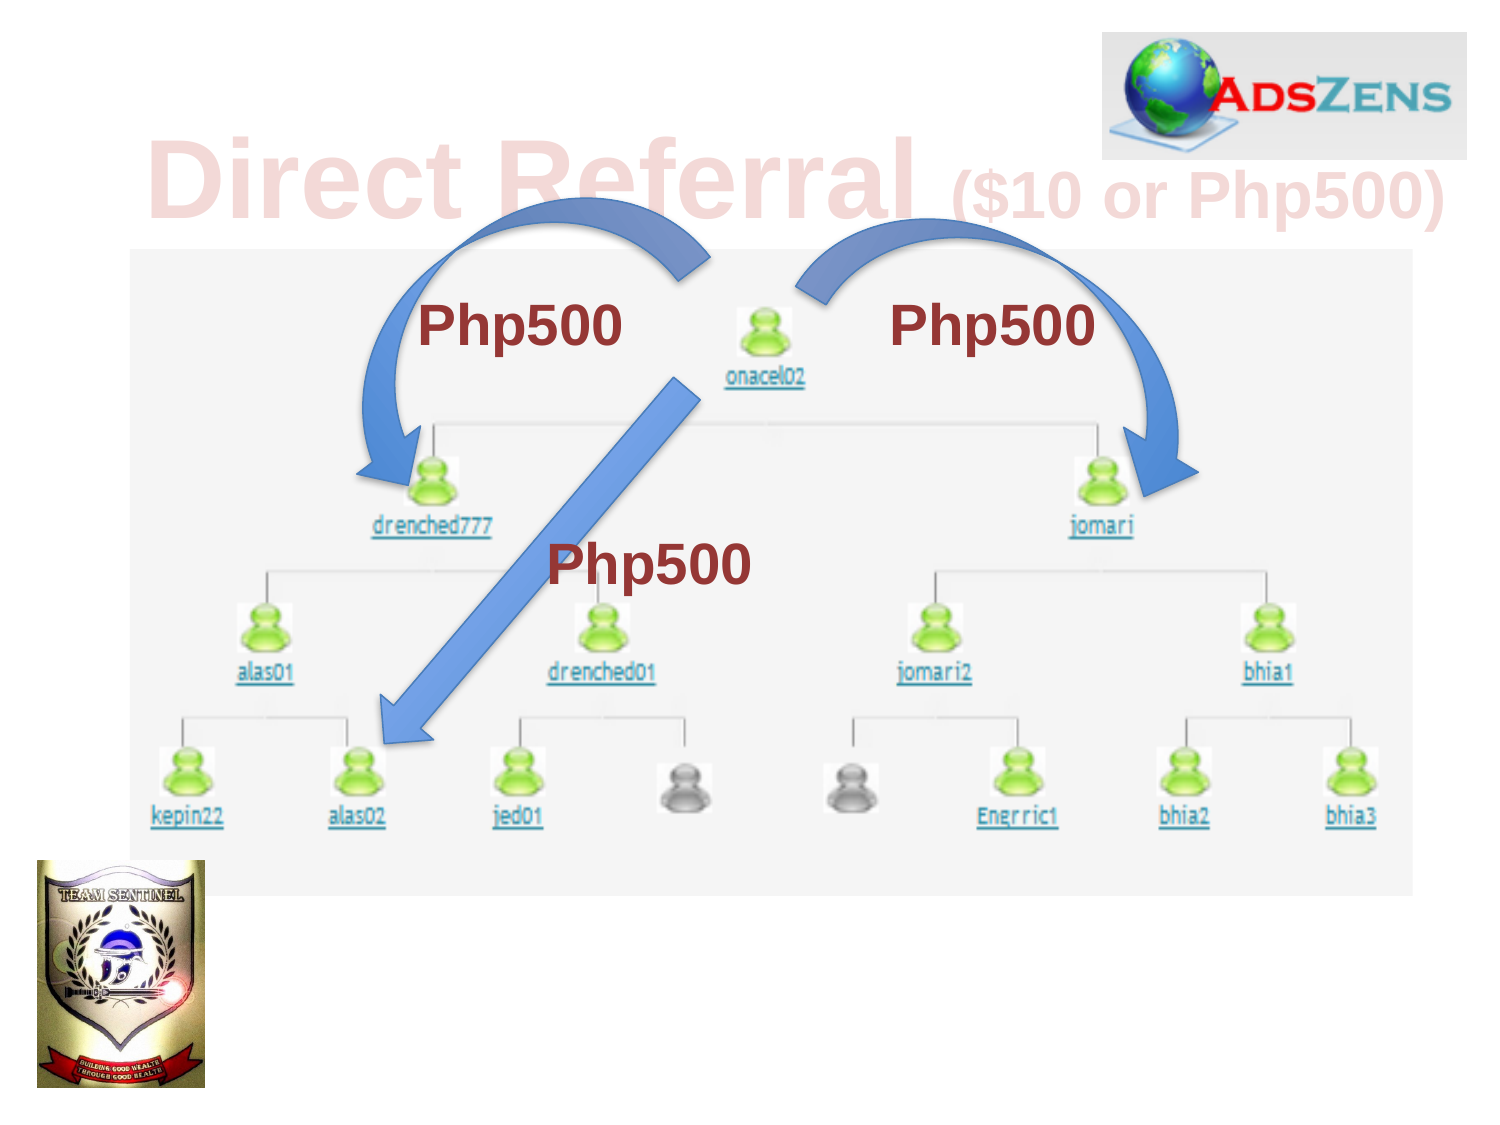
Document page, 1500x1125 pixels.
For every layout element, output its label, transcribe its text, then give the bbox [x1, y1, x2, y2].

picture [1101, 32, 1467, 160]
text_box Direct Referral ($10 or Php500) [126, 98, 1465, 249]
text_box [829, 218, 1037, 248]
picture [37, 249, 1413, 1089]
text_box [456, 197, 704, 248]
